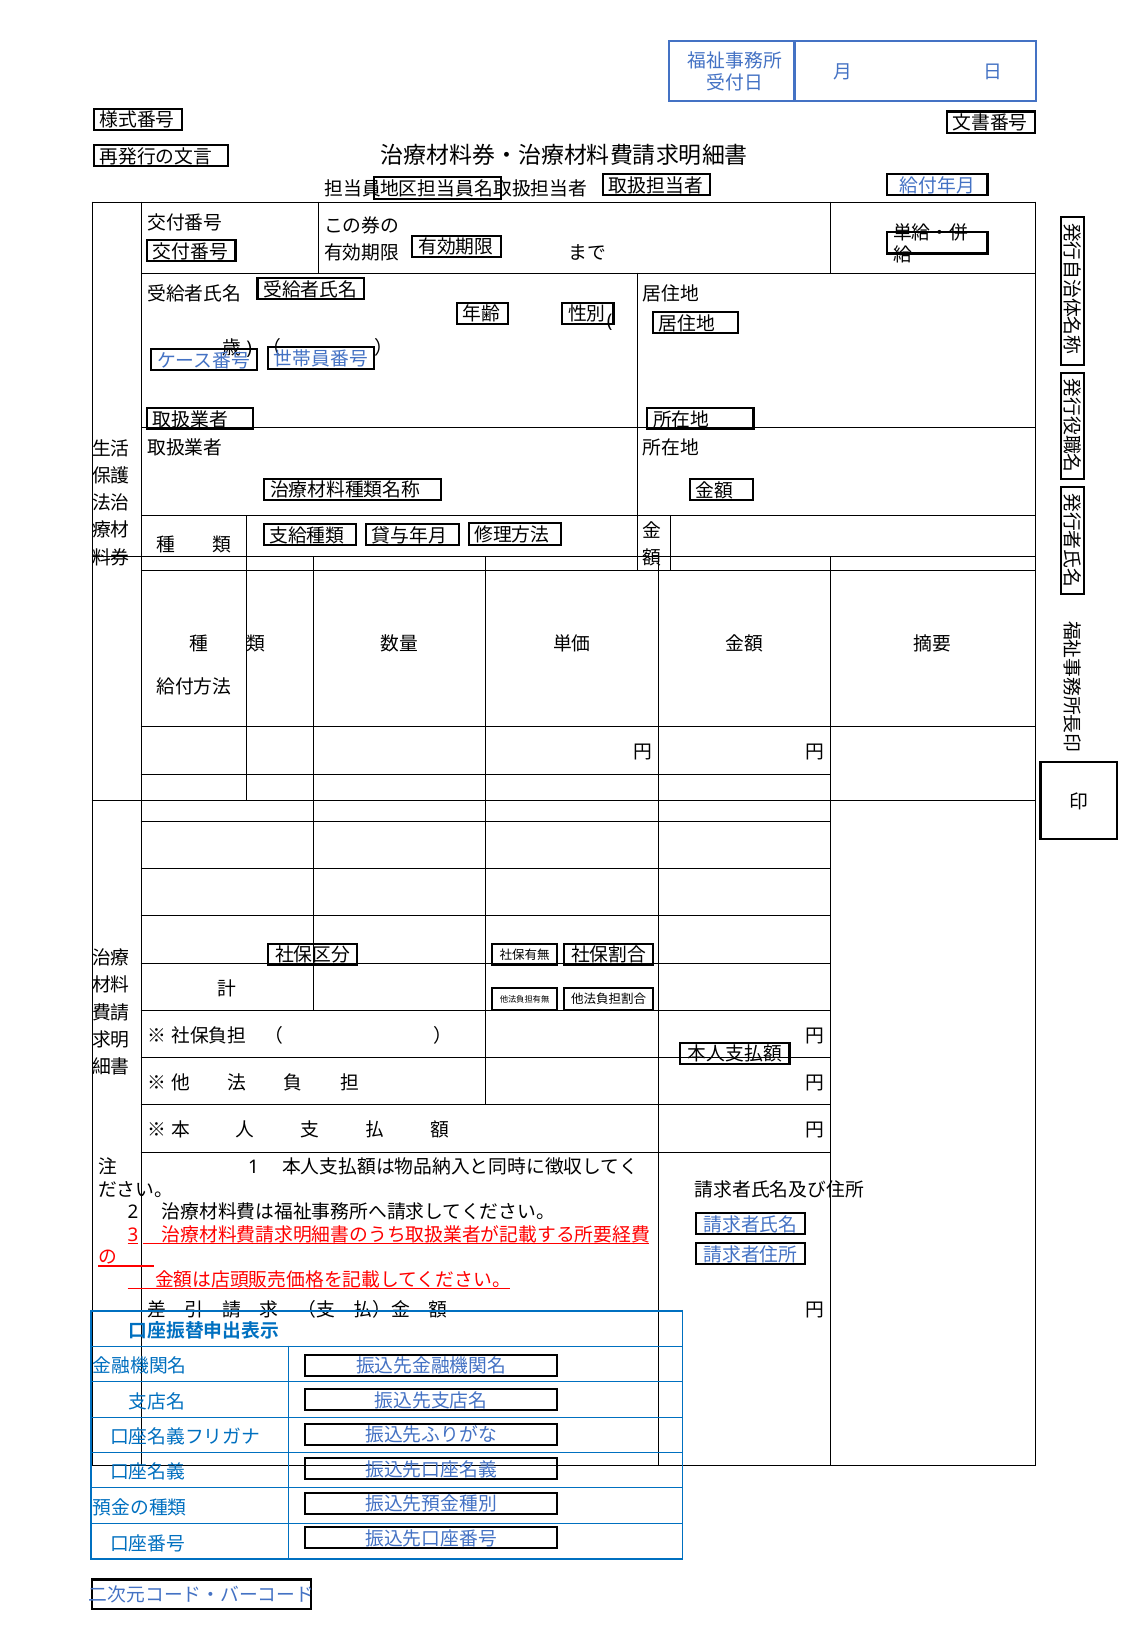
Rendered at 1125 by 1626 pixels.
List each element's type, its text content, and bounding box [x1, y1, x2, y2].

table_cell [505, 1488, 602, 1523]
table_cell [505, 1418, 602, 1452]
table_cell 差 引 請 求 （支 払）金 額 [142, 1275, 658, 1310]
table_cell [486, 916, 658, 963]
table_cell [314, 869, 485, 915]
table_cell [602, 1524, 682, 1558]
table_cell [314, 822, 485, 868]
table_header 数量 [314, 557, 485, 726]
text_box 振込先支店名 [304, 1388, 558, 1411]
table_cell [142, 916, 313, 963]
text_box 様式番号 [93, 108, 183, 131]
text_box 発行者氏名 [1060, 486, 1085, 595]
table_cell [289, 1382, 331, 1417]
table_header 金額 [659, 557, 830, 726]
table_header 交付番号 [142, 203, 318, 273]
text_box 居住地 [652, 311, 739, 334]
text_box 文書番号 [946, 110, 1036, 134]
text_box 社保区分 [267, 943, 358, 966]
table_cell [314, 727, 485, 774]
text_box 担当員 取扱担当者 [90, 173, 1035, 202]
text_box 福祉事務所長印 [1060, 614, 1085, 764]
table_cell [331, 1411, 505, 1417]
text_box 取扱担当者 [602, 173, 711, 196]
text_box 性別 [561, 302, 615, 325]
table_cell [602, 1418, 682, 1452]
text_box 交付番号 [146, 239, 237, 262]
table_cell [331, 1377, 505, 1381]
text_box 所在地 [646, 407, 755, 430]
text_box 印 [1039, 761, 1118, 840]
table_cell 口座名義フリガナ [92, 1418, 288, 1452]
table_cell 円 [659, 1105, 830, 1152]
table_cell 差 引 請 求 （支 払）金 額 [142, 1153, 658, 1170]
table_cell [247, 516, 637, 556]
table_header 治療材料費請求明細書 [93, 1275, 141, 1310]
table_cell [331, 1382, 505, 1388]
table_cell [602, 1347, 682, 1381]
text_box ケース番号 [150, 348, 258, 371]
table_cell [289, 1488, 331, 1523]
table_cell 円 [486, 727, 658, 774]
text_box 修理方法 [468, 522, 562, 546]
text_box 支給種類 [263, 523, 357, 546]
table_cell [289, 1418, 331, 1452]
text_box 年齢 [456, 302, 509, 325]
table_cell [602, 1488, 682, 1523]
text_box 発行役職名 [1060, 372, 1085, 480]
table_cell [659, 964, 830, 1010]
text_box 社保有無 [491, 943, 558, 966]
table_cell [331, 1480, 505, 1487]
table_cell [505, 1453, 602, 1487]
table_header [831, 203, 1035, 273]
text_box 治療材料種類名称 [263, 478, 442, 501]
table_cell 計 [142, 964, 313, 1010]
text_box 貸与年月 [365, 523, 460, 546]
table_cell [486, 964, 658, 1010]
text_box 受給者氏名 [256, 277, 365, 300]
table_cell [659, 869, 830, 915]
table_cell [659, 822, 830, 868]
table_cell [602, 1382, 682, 1417]
table_cell [505, 1524, 602, 1558]
table_cell [314, 964, 485, 1010]
text_box 他法負担割合 [563, 987, 654, 1011]
text_box 有効期限 [411, 235, 502, 258]
table_cell 取扱業者 [142, 428, 637, 515]
text_box 振込先口座名義 [304, 1457, 558, 1480]
table_cell [831, 727, 1035, 1465]
table_cell ※社保負担 （ ） [142, 1011, 485, 1057]
table_cell [331, 1453, 505, 1457]
table_cell 所在地 [638, 428, 1035, 515]
table_header 口座振替申出表示 [92, 1312, 682, 1346]
table_cell ※他 法 負 担 [142, 1058, 485, 1104]
table_cell [142, 775, 313, 821]
table_cell 金額 [638, 516, 670, 556]
text_box 取扱業者 [146, 407, 254, 430]
text_box 注 1 本人支払額は物品納入と同時に徴収してください。 2 治療材料費は福祉事務所へ請求してください。 3 治療材料費請求明細書のうち取扱業者が記載する所要経費の 金額は店頭販売価格を記載してください。 [91, 1170, 661, 1275]
table_cell 受給者氏名 ( 歳) （ ） [142, 274, 637, 427]
table_cell [289, 1453, 331, 1487]
table_header この券の 有効期限 まで [319, 203, 830, 273]
table_cell [659, 916, 830, 963]
table_header 生活保護法治療材料券 [93, 203, 141, 556]
table_header 種 類 [142, 557, 313, 726]
text_box 振込先預金種別 [304, 1492, 558, 1515]
table_cell ※本 人 支 払 額 [142, 1105, 658, 1152]
table_cell [486, 1011, 658, 1057]
table_cell [142, 727, 313, 774]
text_box 請求者氏名及び住所 [679, 1169, 968, 1208]
table_cell [671, 516, 1035, 556]
text_box 振込先ふりがな [304, 1423, 558, 1446]
text_box 治療材料券・治療材料費請求明細書 [338, 133, 790, 176]
text_box 再発行の文言 [93, 144, 229, 167]
table_cell 口座名義 [92, 1453, 288, 1487]
table_cell [289, 1347, 331, 1381]
table_cell 円 [659, 1153, 830, 1465]
text_box 金額 [689, 478, 754, 501]
text_box 社保割合 [563, 943, 654, 966]
table_header 単価 [486, 557, 658, 726]
text_box 単給・併給 [886, 231, 989, 255]
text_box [669, 40, 1036, 101]
table_cell [331, 1446, 505, 1452]
text_box 本人支払額 [679, 1042, 791, 1065]
text_box 振込先金融機関名 [304, 1354, 558, 1377]
text_box 請求者氏名 [695, 1212, 806, 1235]
table_cell [331, 1488, 505, 1492]
table_cell 円 [659, 1058, 830, 1104]
table_cell [331, 1549, 505, 1558]
text_box 二次元コード・バーコード [91, 1578, 312, 1610]
text_box 発行自治体名称 [1060, 216, 1085, 366]
table_cell [331, 1515, 505, 1523]
table_cell [659, 775, 830, 821]
table_header 治療材料費請求明細書 [93, 557, 141, 1170]
table_cell [486, 822, 658, 868]
table_header 摘要 [831, 557, 1035, 726]
table_cell [331, 1418, 505, 1423]
table_cell [486, 775, 658, 821]
text_box 世帯員番号 [267, 346, 375, 370]
table_cell 支店名 [92, 1382, 288, 1417]
text_box 請求者住所 [695, 1242, 806, 1265]
table_cell [331, 1347, 505, 1354]
table_cell [142, 822, 313, 868]
table_cell 円 [659, 727, 830, 774]
table_cell 円 [659, 1011, 830, 1057]
table_cell [314, 916, 485, 963]
table_cell 預金の種類 [92, 1488, 288, 1523]
table_cell 金融機関名 [92, 1347, 288, 1381]
text_box 他法負担有無 [491, 987, 558, 1011]
text_box 給付年月 [886, 173, 989, 196]
table_cell [505, 1382, 602, 1417]
table_cell 口座番号 [92, 1524, 288, 1558]
table_cell [505, 1347, 602, 1381]
table_cell [142, 869, 313, 915]
table_cell [486, 1058, 658, 1104]
table_cell 居住地 [638, 274, 1035, 427]
table_cell [314, 775, 485, 821]
table_cell 種 類 [142, 516, 246, 556]
table_cell [602, 1453, 682, 1487]
table_cell [486, 869, 658, 915]
text_box 地区担当員名 [373, 176, 502, 200]
text_box 振込先口座番号 [304, 1526, 558, 1549]
table_cell [289, 1524, 331, 1558]
